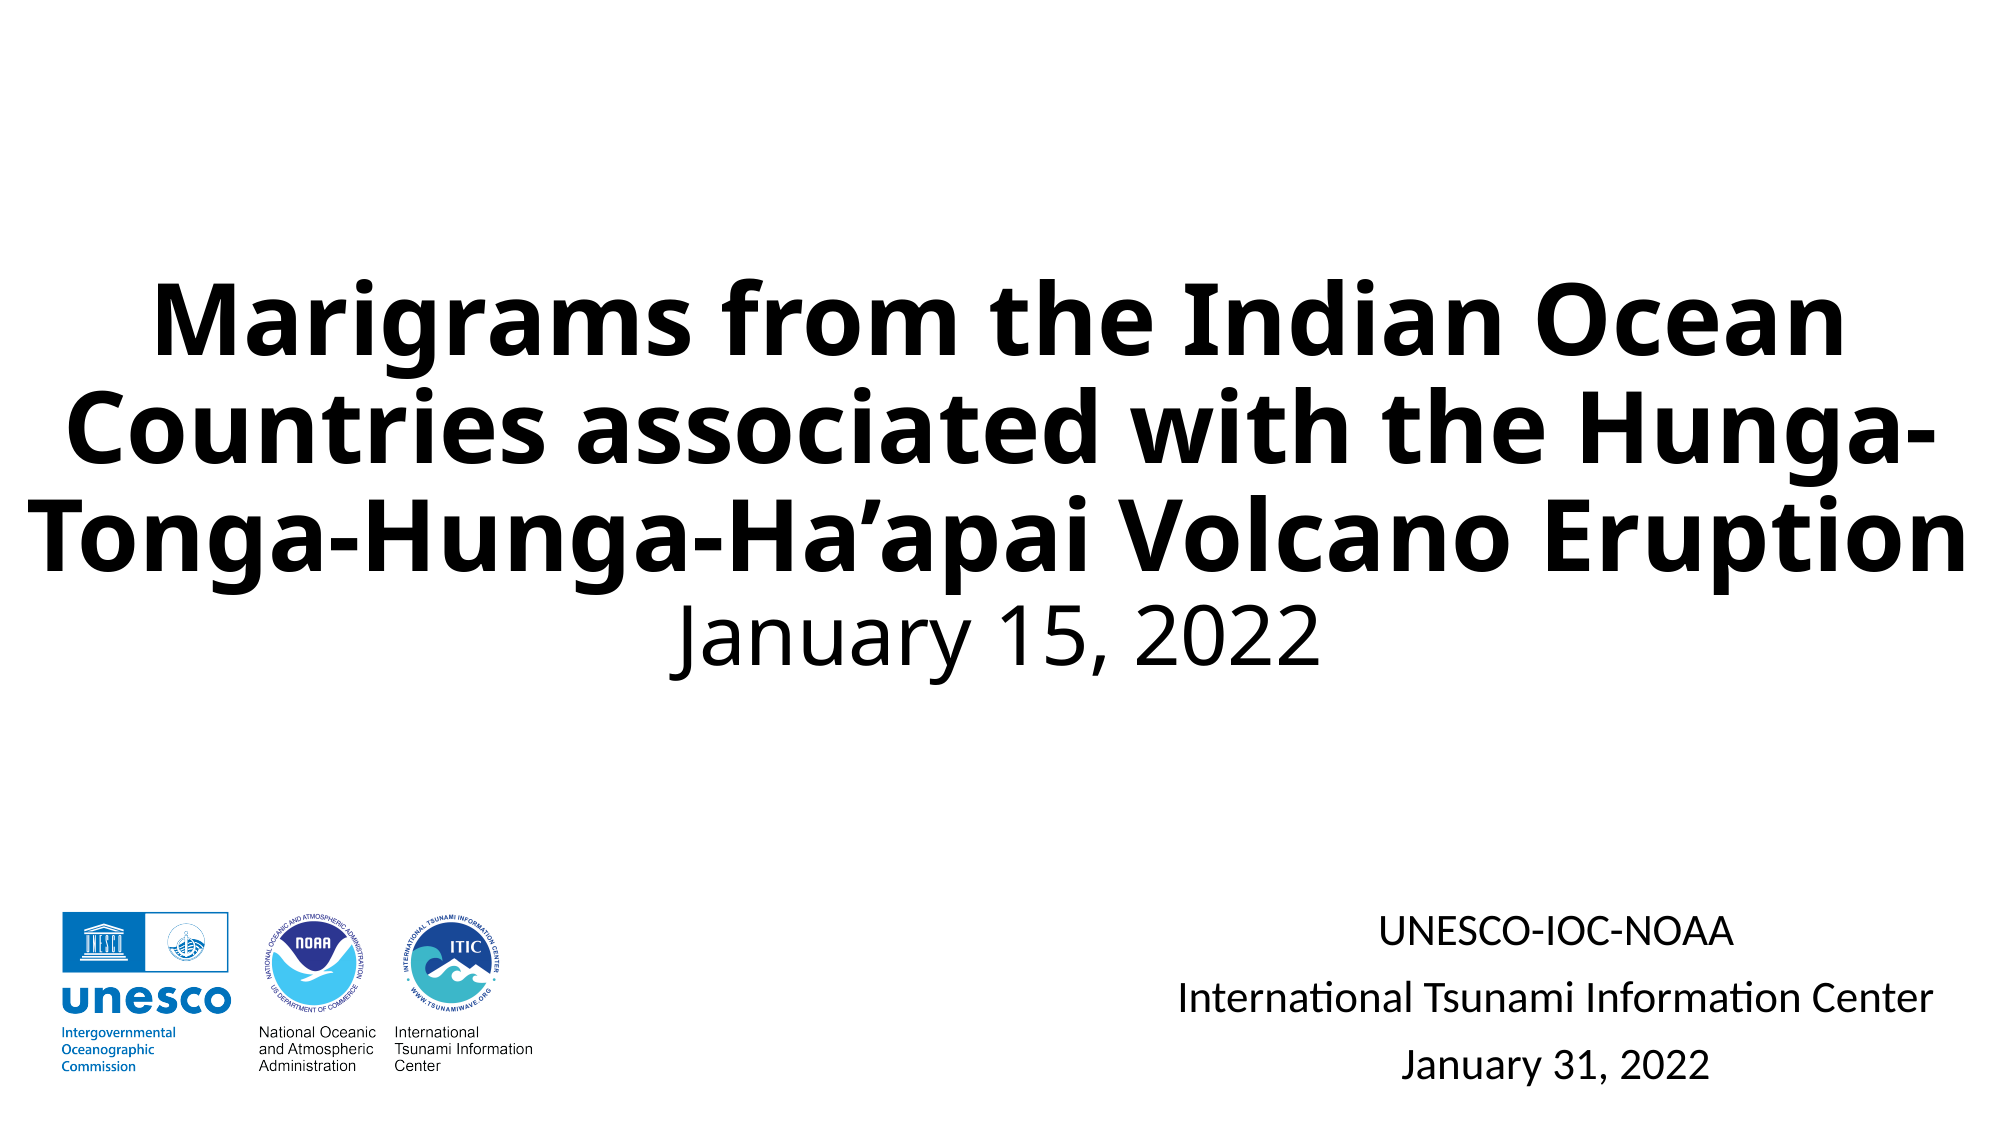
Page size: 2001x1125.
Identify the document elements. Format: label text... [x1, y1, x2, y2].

picture [49, 898, 533, 1085]
subtitle UNESCO-IOC-NOAA International Tsunami Information Center January 31, 2022 [1120, 898, 1993, 1099]
title Marigrams from the Indian Ocean Countries associated with the Hunga-Tonga-Hunga-Ha’apai Volcano Eruption January 15, 2022 [0, 184, 2000, 691]
